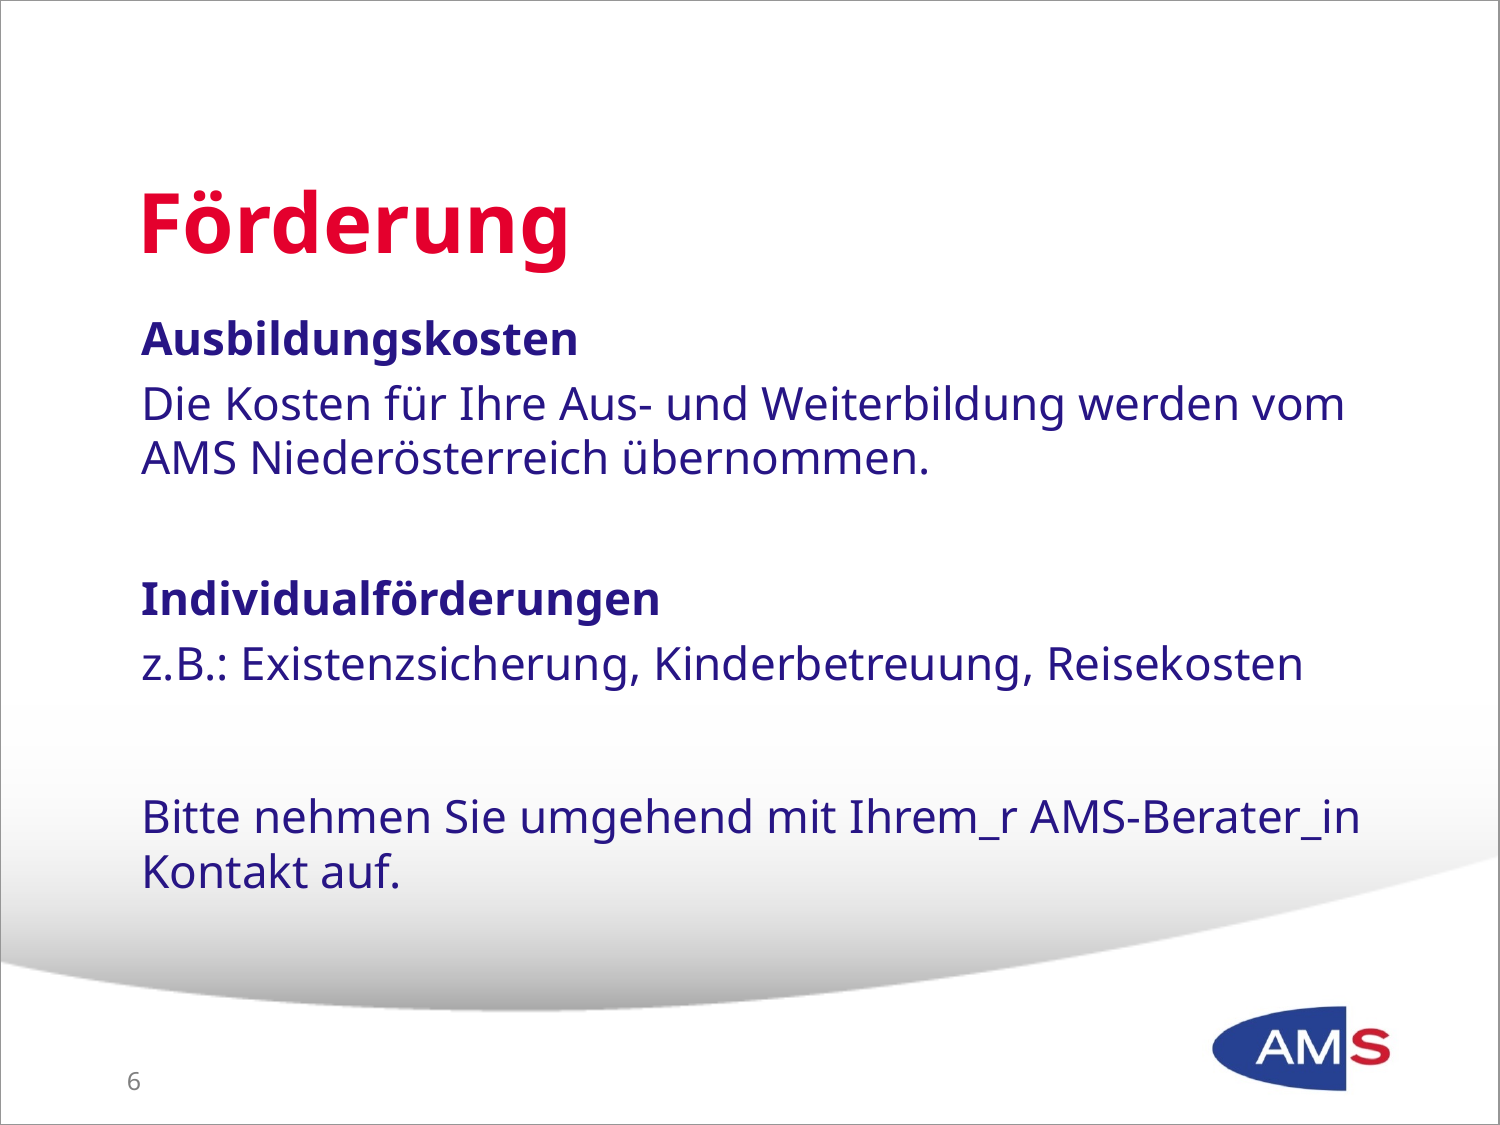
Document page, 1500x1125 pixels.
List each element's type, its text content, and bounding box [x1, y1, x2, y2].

picture [1, 1, 1498, 1124]
title Förderung [122, 126, 1388, 315]
slide_number 5 [112, 1057, 463, 1118]
list Ausbildungskosten Die Kosten für Ihre Aus- und Weiterbildung werden vom AMS Niederösterreich übernommen. Individualförderungen z.B.: Existenzsicherung, Kinderbetreuung, Reisekosten Bitte nehmen Sie umgehend mit Ihrem_r AMS-Berater_in Kontakt auf. [126, 302, 1396, 905]
